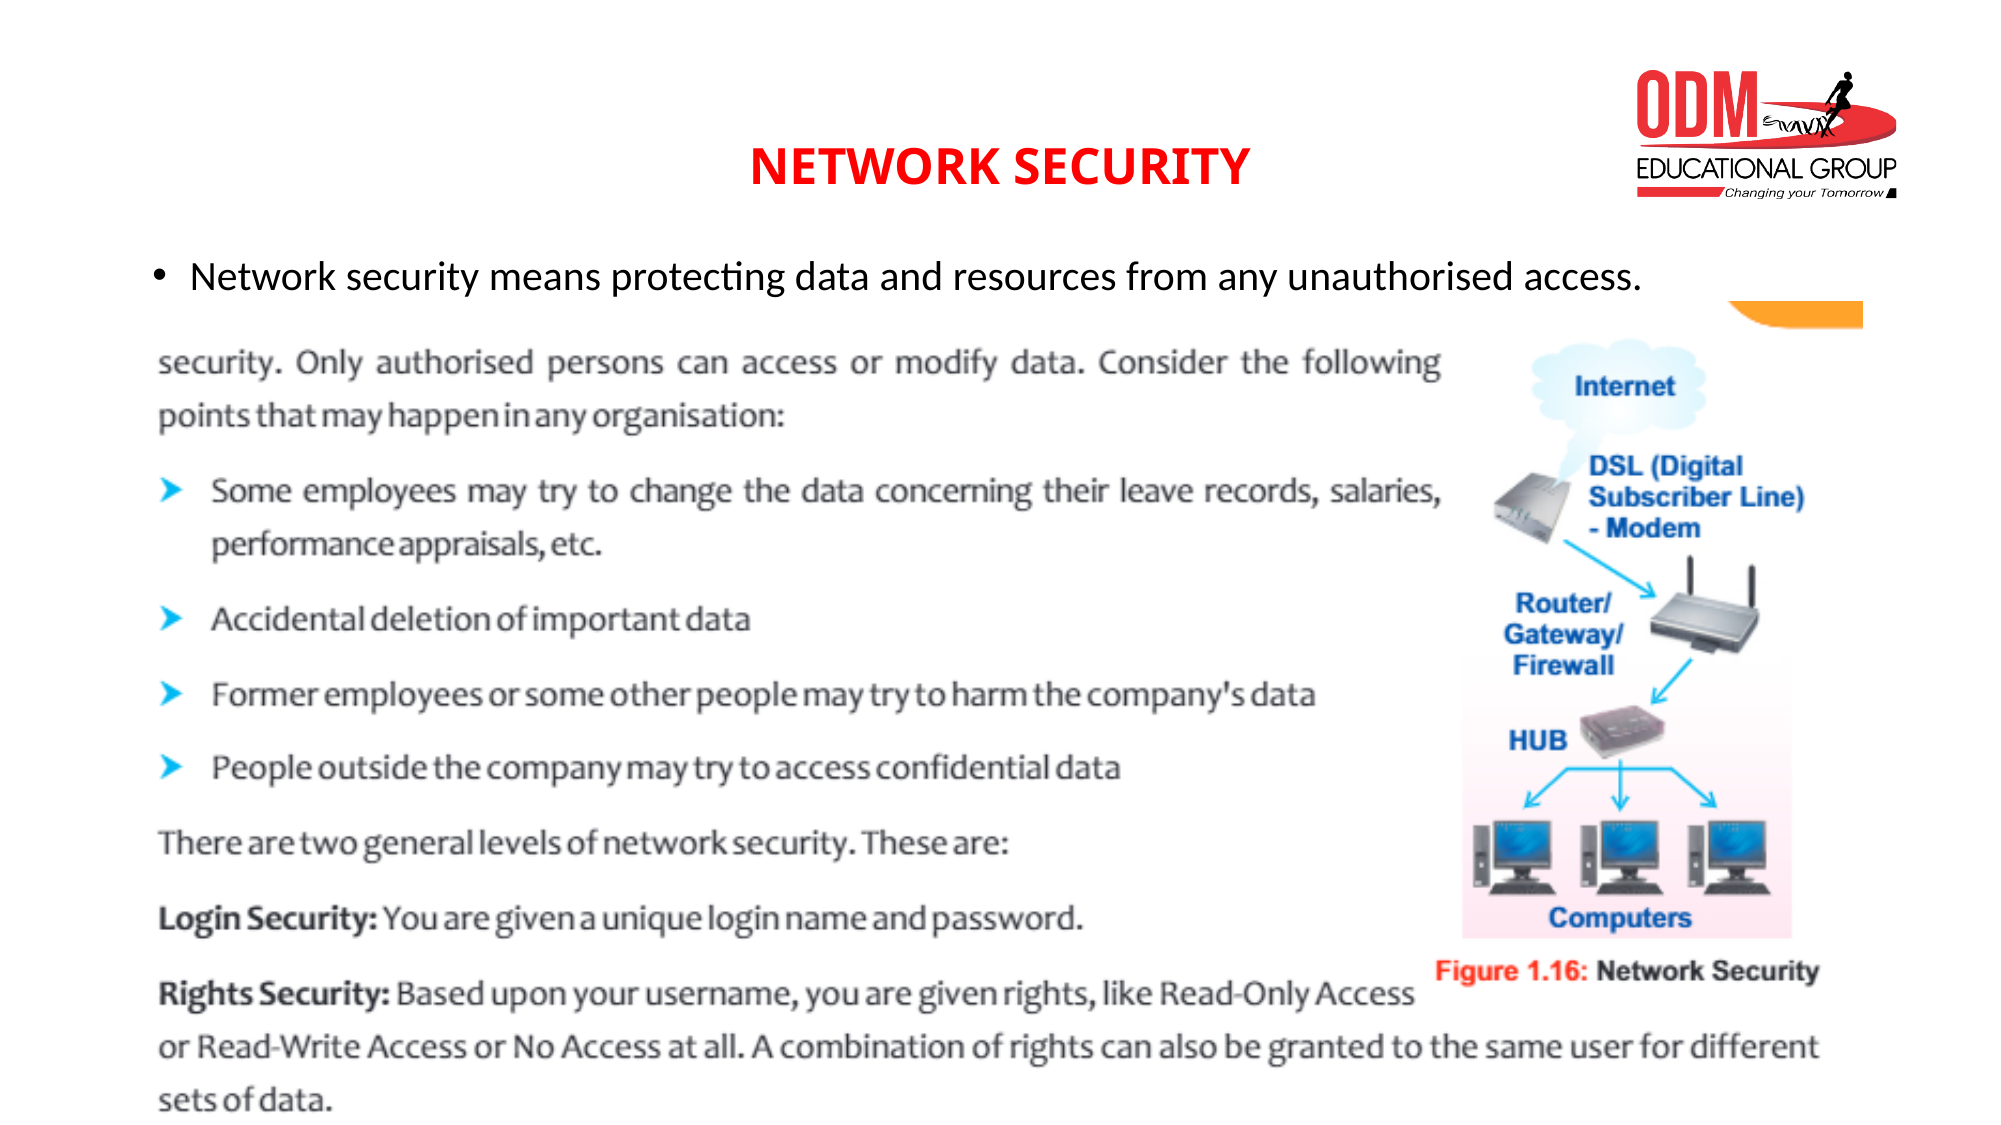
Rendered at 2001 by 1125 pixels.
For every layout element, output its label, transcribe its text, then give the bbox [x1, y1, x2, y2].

text_box [1637, 70, 1897, 199]
picture [124, 301, 1863, 1125]
list Network security means protecting data and resources from any unauthorised access. [137, 246, 1863, 301]
title NETWORK SECURITY [137, 59, 1863, 246]
